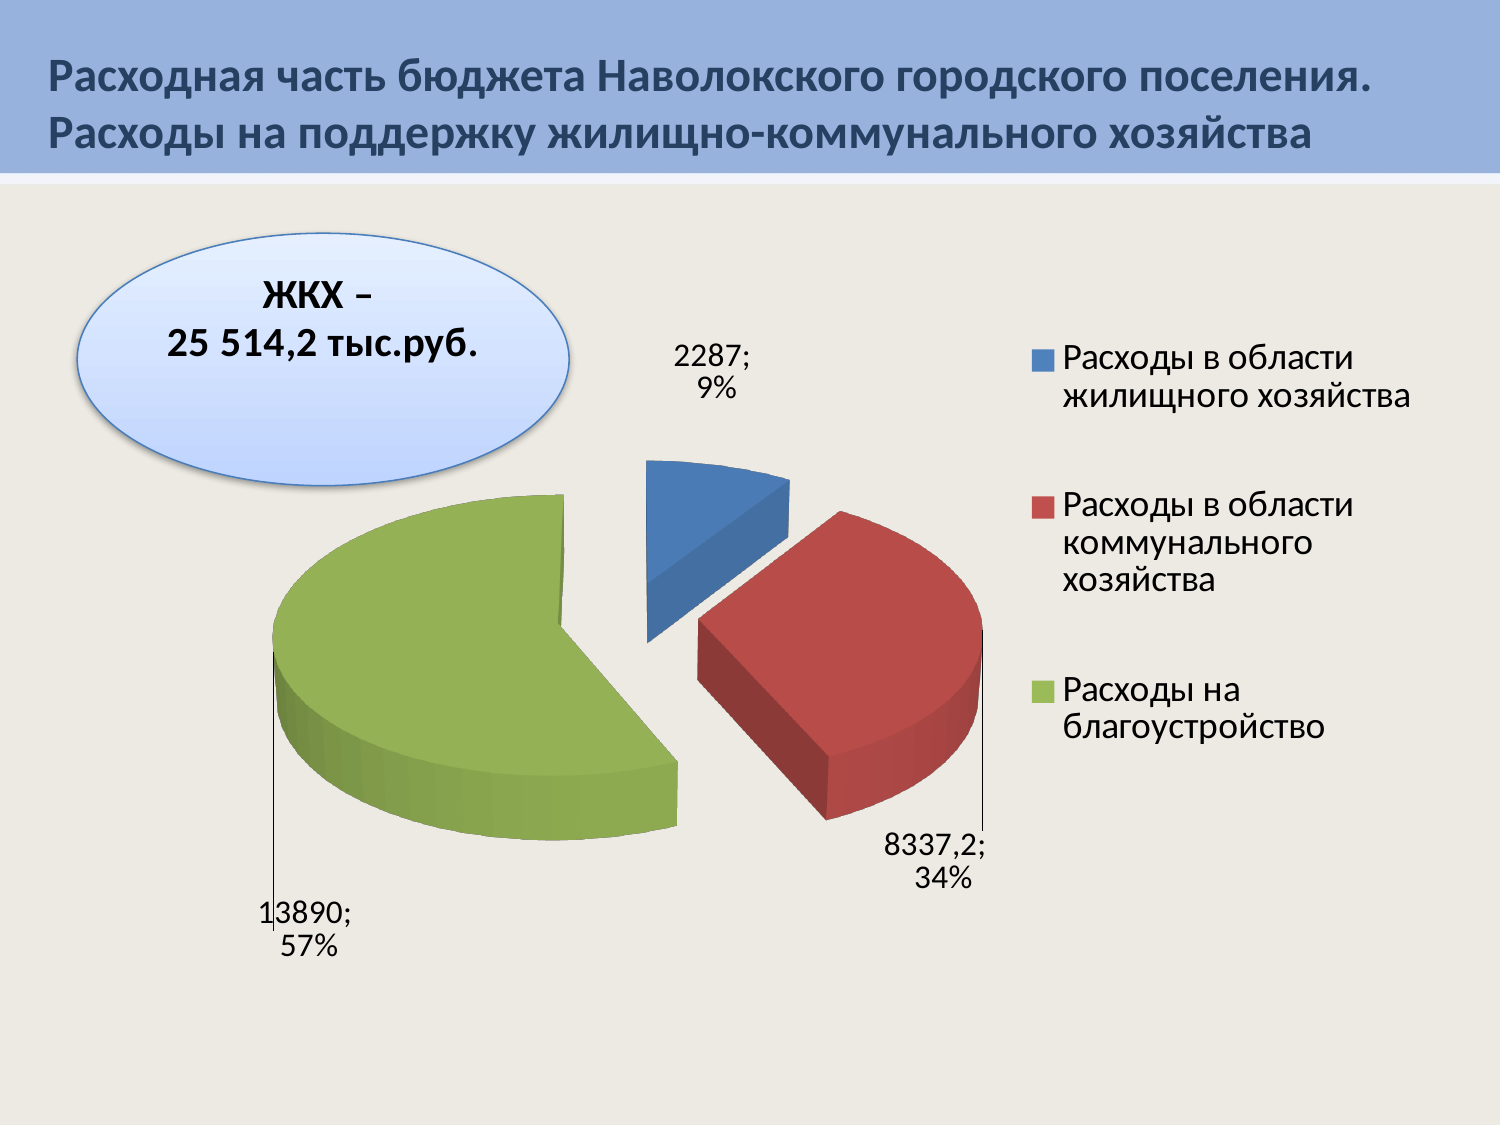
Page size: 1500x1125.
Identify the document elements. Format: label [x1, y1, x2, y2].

picture [0, 0, 1500, 1125]
chart [64, 228, 1436, 965]
